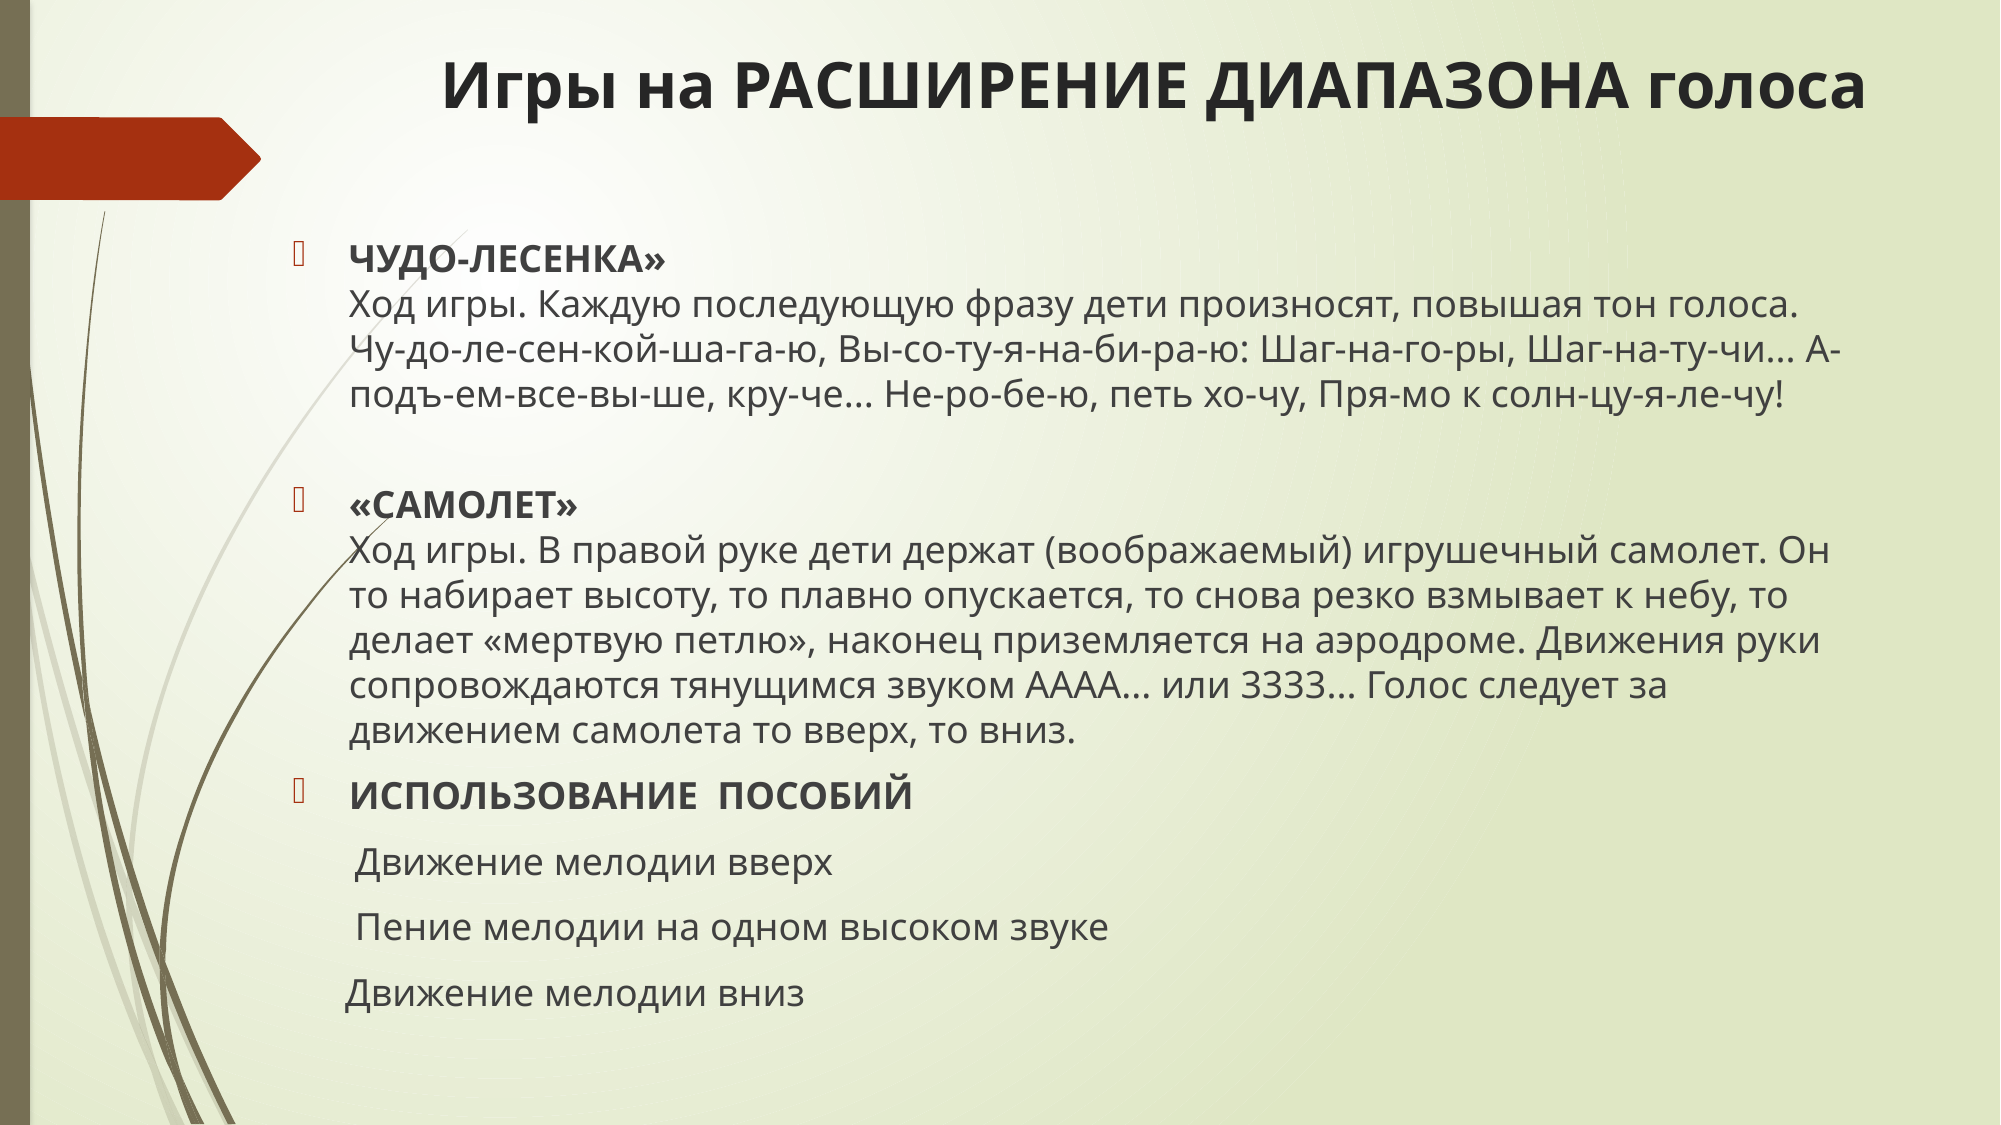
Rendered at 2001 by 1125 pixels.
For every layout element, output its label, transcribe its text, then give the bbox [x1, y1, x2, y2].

list ЧУДО-ЛЕСЕНКА» Ход игры. Каждую последующую фразу дети произносят, повышая тон голоса. Чу-до-ле-сен-кой-ша-га-ю, Вы-со-ту-я-на-би-ра-ю: Шаг-на-го-ры, Шаг-на-ту-чи... А-подъ-ем-все-вы-ше, кру-че... Не-ро-бе-ю, петь хо-чу, Пря-мо к солн-цу-я-ле-чу! «САМОЛЕТ» Ход игры. В правой руке дети держат (воображаемый) игрушечный самолет. Он то набирает высоту, то плавно опускается, то снова резко взмывает к небу, то делает «мертвую петлю», наконец приземляется на аэродроме. Движения руки сопровождаются тянущимся звуком АААА... или 3333... Голос следует за движением самолета то вверх, то вниз. ИСПОЛЬЗОВАНИЕ ПОСОБИЙ Движение мелодии вверх Пение мелодии на одном высоком звуке Движение мелодии вниз [277, 227, 1888, 1125]
title Игры на РАСШИРЕНИЕ ДИАПАЗОНА голоса [425, 37, 1888, 213]
